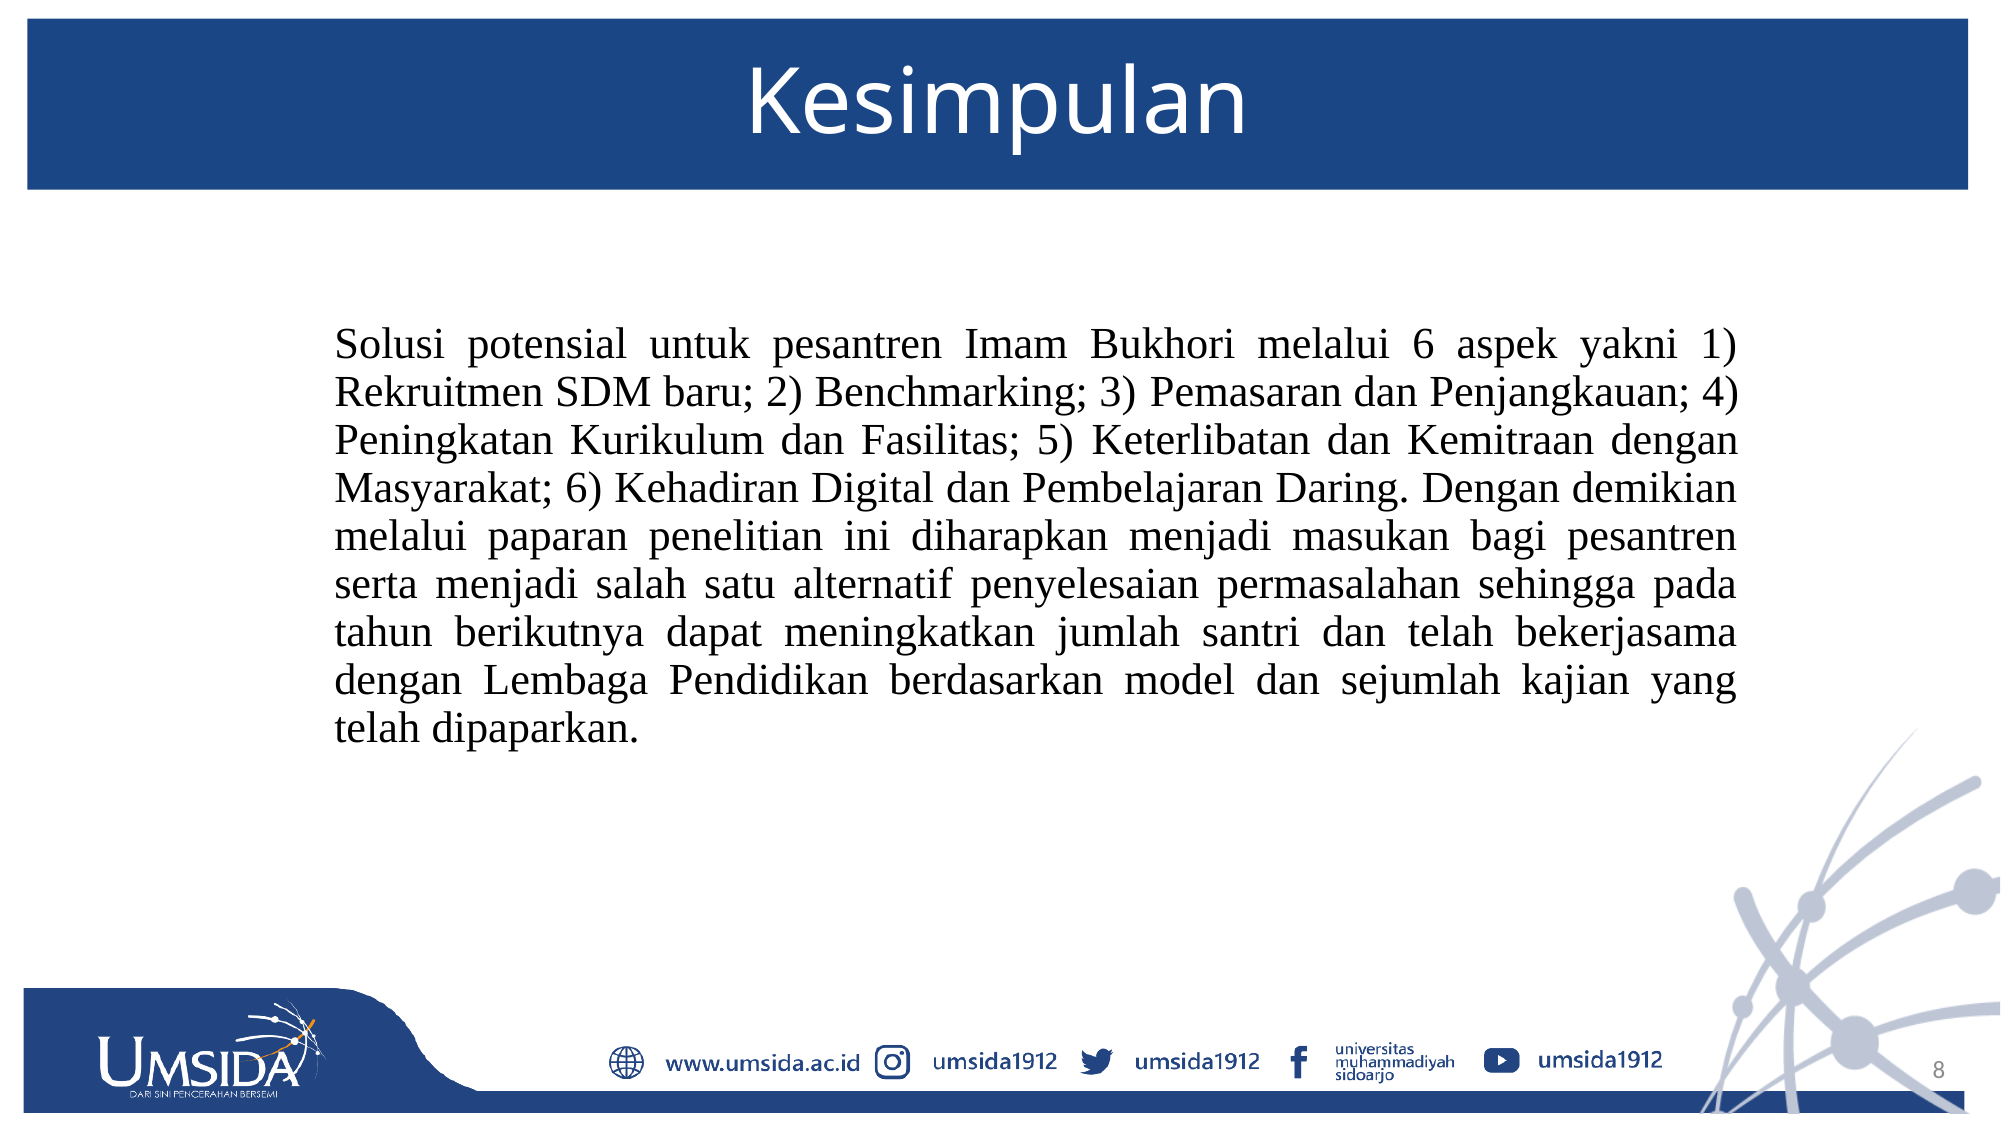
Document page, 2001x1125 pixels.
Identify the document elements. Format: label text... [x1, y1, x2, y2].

picture [23, 51, 1965, 1113]
list Solusi potensial untuk pesantren Imam Bukhori melalui 6 aspek yakni 1) Rekruitmen SDM baru; 2) Benchmarking; 3) Pemasaran dan Penjangkauan; 4) Peningkatan Kurikulum dan Fasilitas; 5) Keterlibatan dan Kemitraan dengan Masyarakat; 6) Kehadiran Digital dan Pembelajaran Daring. Dengan demikian melalui paparan penelitian ini diharapkan menjadi masukan bagi pesantren serta menjadi salah satu alternatif penyelesaian permasalahan sehingga pada tahun berikutnya dapat meningkatkan jumlah santri dan telah bekerjasama dengan Lembaga Pendidikan berdasarkan model dan sejumlah kajian yang telah dipaparkan. [319, 312, 1756, 764]
title Kesimpulan [27, 18, 1969, 190]
